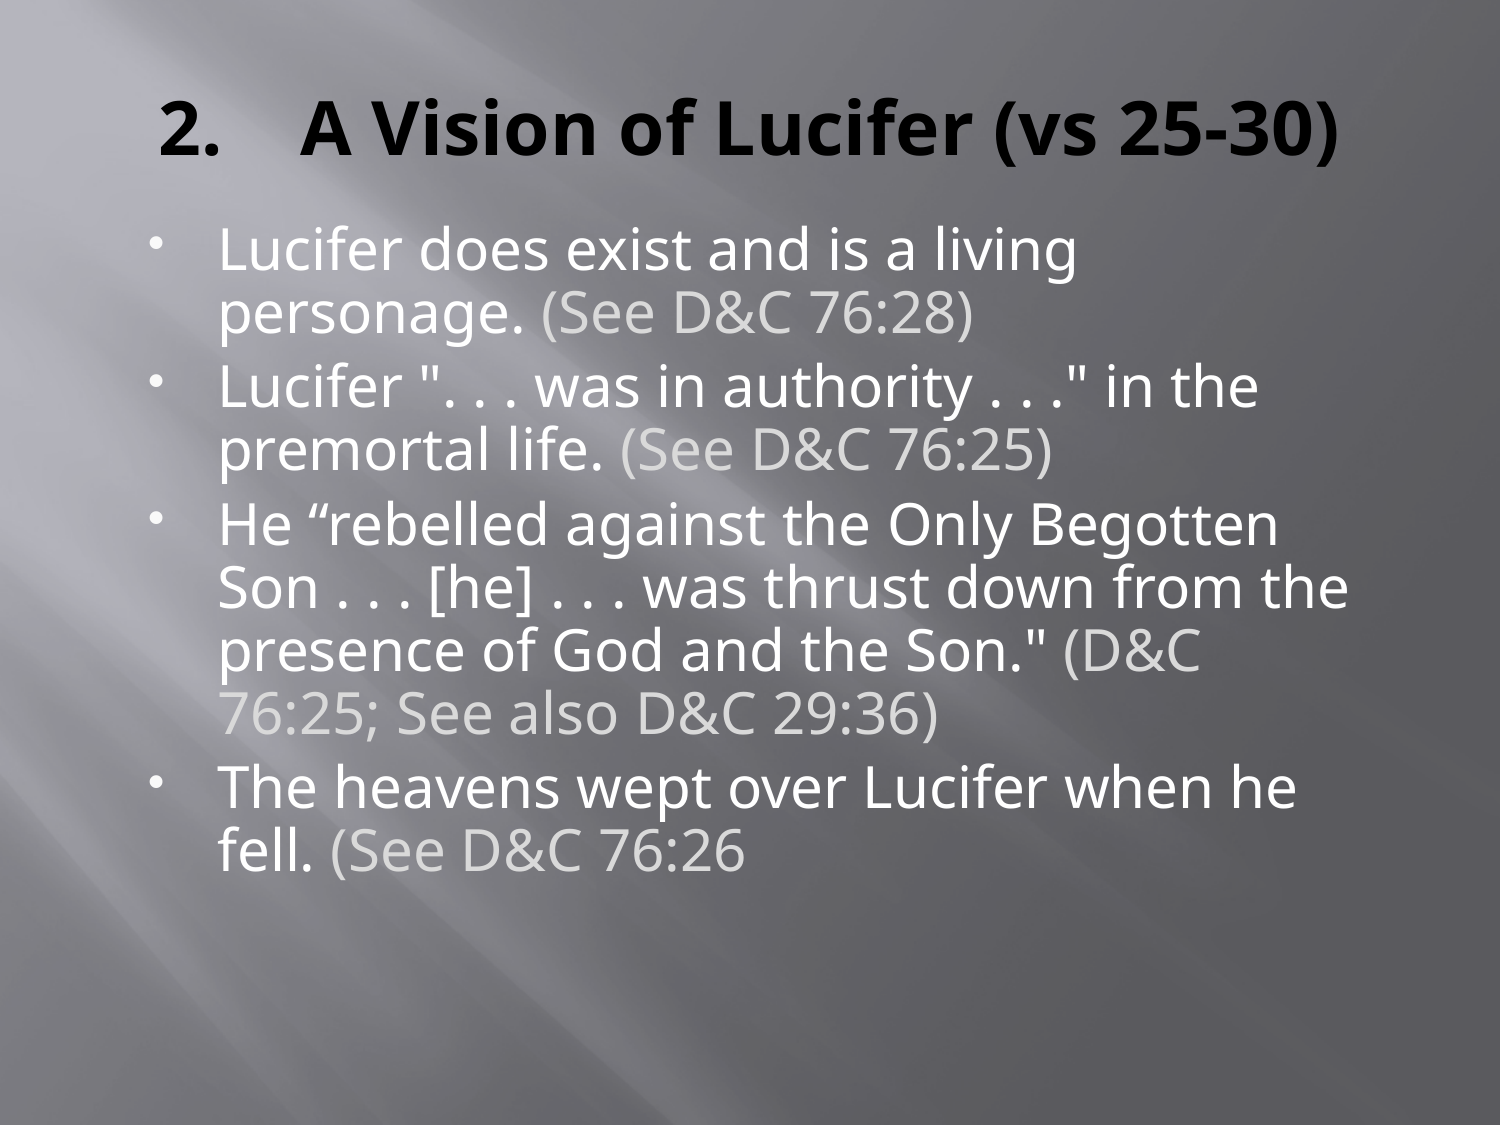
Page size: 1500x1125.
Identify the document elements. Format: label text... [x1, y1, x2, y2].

list Lucifer does exist and is a living personage. (See D&C 76:28) Lucifer ". . . was in authority . . ." in the premortal life. (See D&C 76:25) He “rebelled against the Only Begotten Son . . . [he] . . . was thrust down from the presence of God and the Son." (D&C 76:25; See also D&C 29:36) The heavens wept over Lucifer when he fell. (See D&C 76:26 [112, 212, 1388, 1000]
title 2. A Vision of Lucifer (vs 25-30) [112, 37, 1388, 212]
